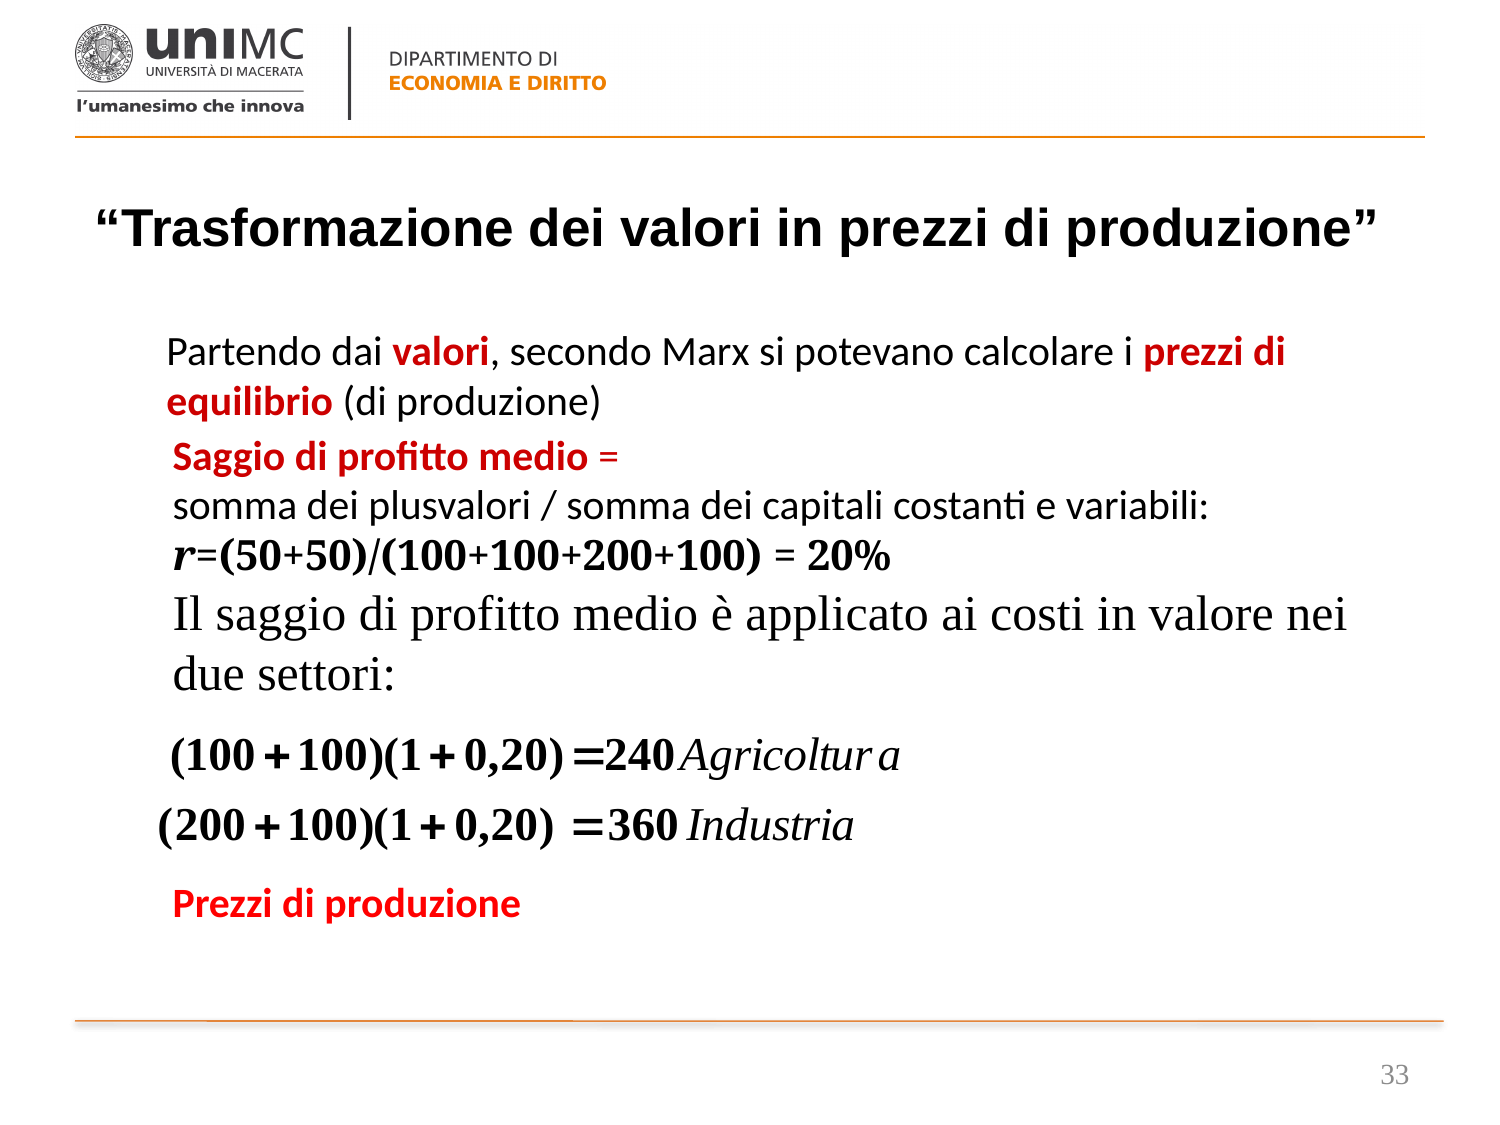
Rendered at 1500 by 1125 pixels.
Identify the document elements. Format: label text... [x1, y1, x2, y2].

text_box Partendo dai valori, secondo Marx si potevano calcolare i prezzi di equilibrio (di produzione) [151, 316, 1302, 432]
text_box Il saggio di profitto medio è applicato ai costi in valore nei due settori: [157, 573, 1433, 708]
slide_number 33 [1074, 1042, 1425, 1103]
text_box Saggio di profitto medio = somma dei plusvalori / somma dei capitali costanti e variabili: r=(50+50)/(100+100+200+100) = 20% [157, 421, 1446, 586]
title “Trasformazione dei valori in prezzi di produzione” [62, 179, 1413, 272]
picture [75, 24, 1425, 138]
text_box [151, 722, 923, 860]
text_box Prezzi di produzione [157, 868, 671, 934]
